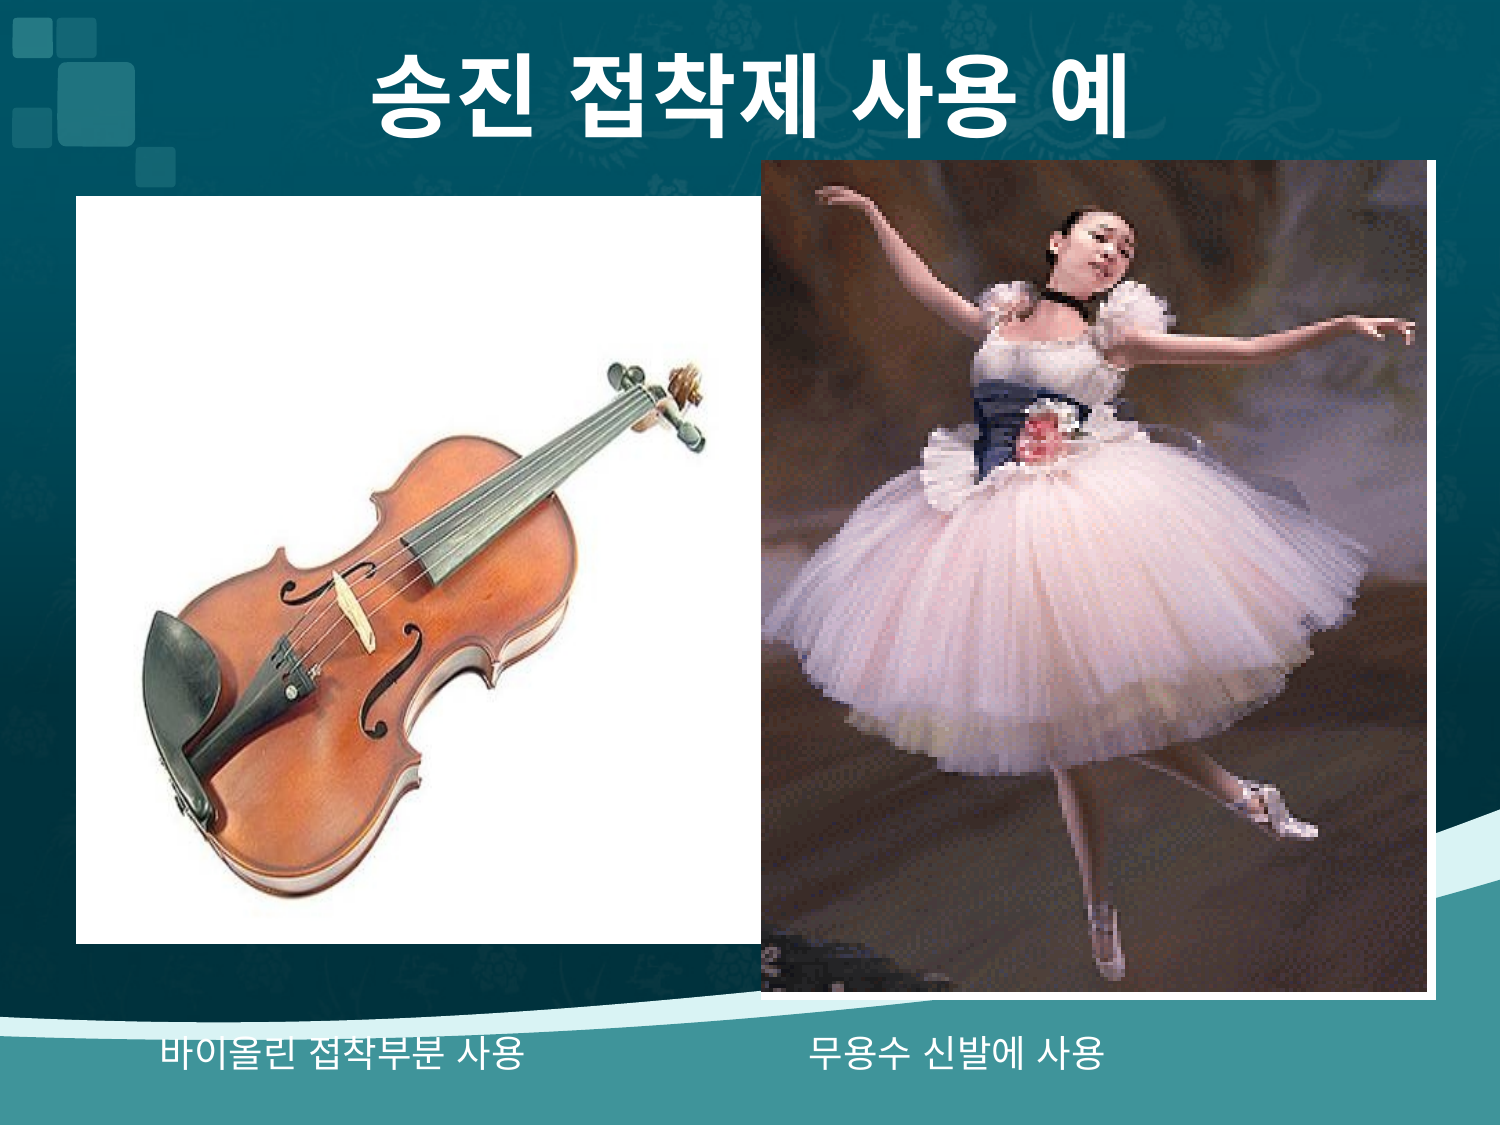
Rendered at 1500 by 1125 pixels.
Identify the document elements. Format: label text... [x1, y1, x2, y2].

text_box 바이올린 접착부분 사용 무용수 신발에 사용 [76, 1023, 1436, 1083]
title 송진 접착제 사용 예 [76, 0, 1427, 188]
picture [76, 160, 1436, 1000]
